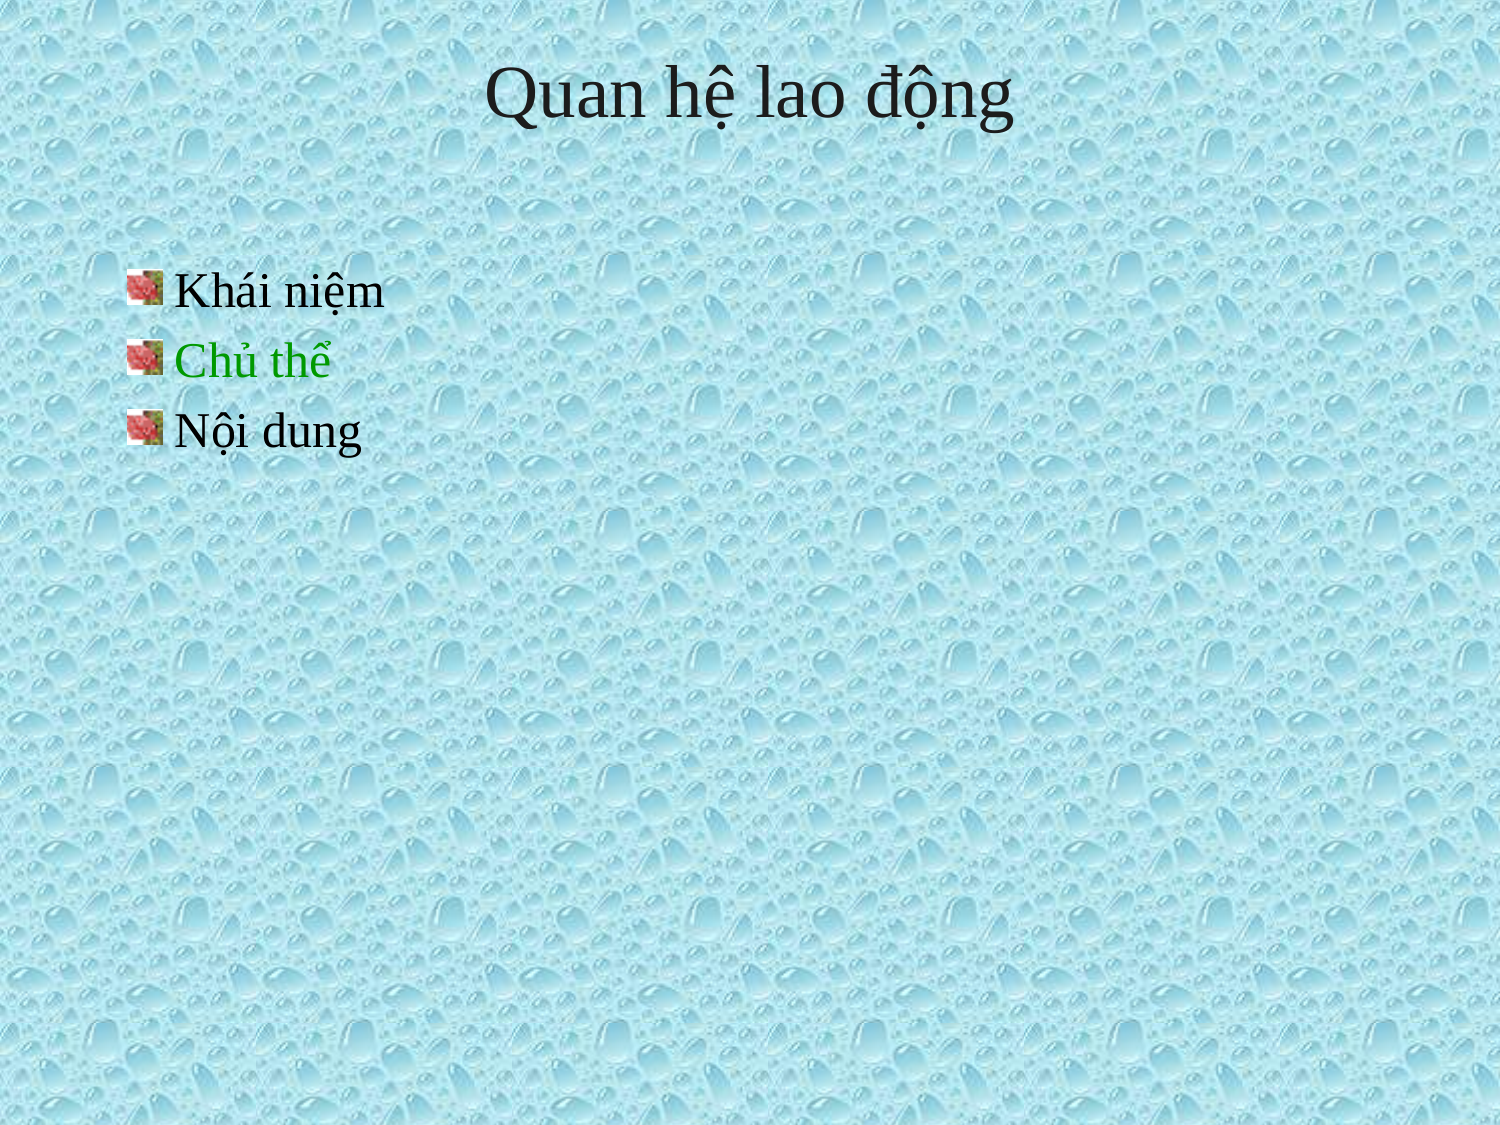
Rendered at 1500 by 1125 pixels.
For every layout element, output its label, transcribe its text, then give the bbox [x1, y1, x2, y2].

picture [0, 0, 1500, 1125]
subtitle Khái niệm Chủ thể Nội dung [112, 249, 1401, 976]
title Quan hệ lao động [112, 0, 1388, 176]
